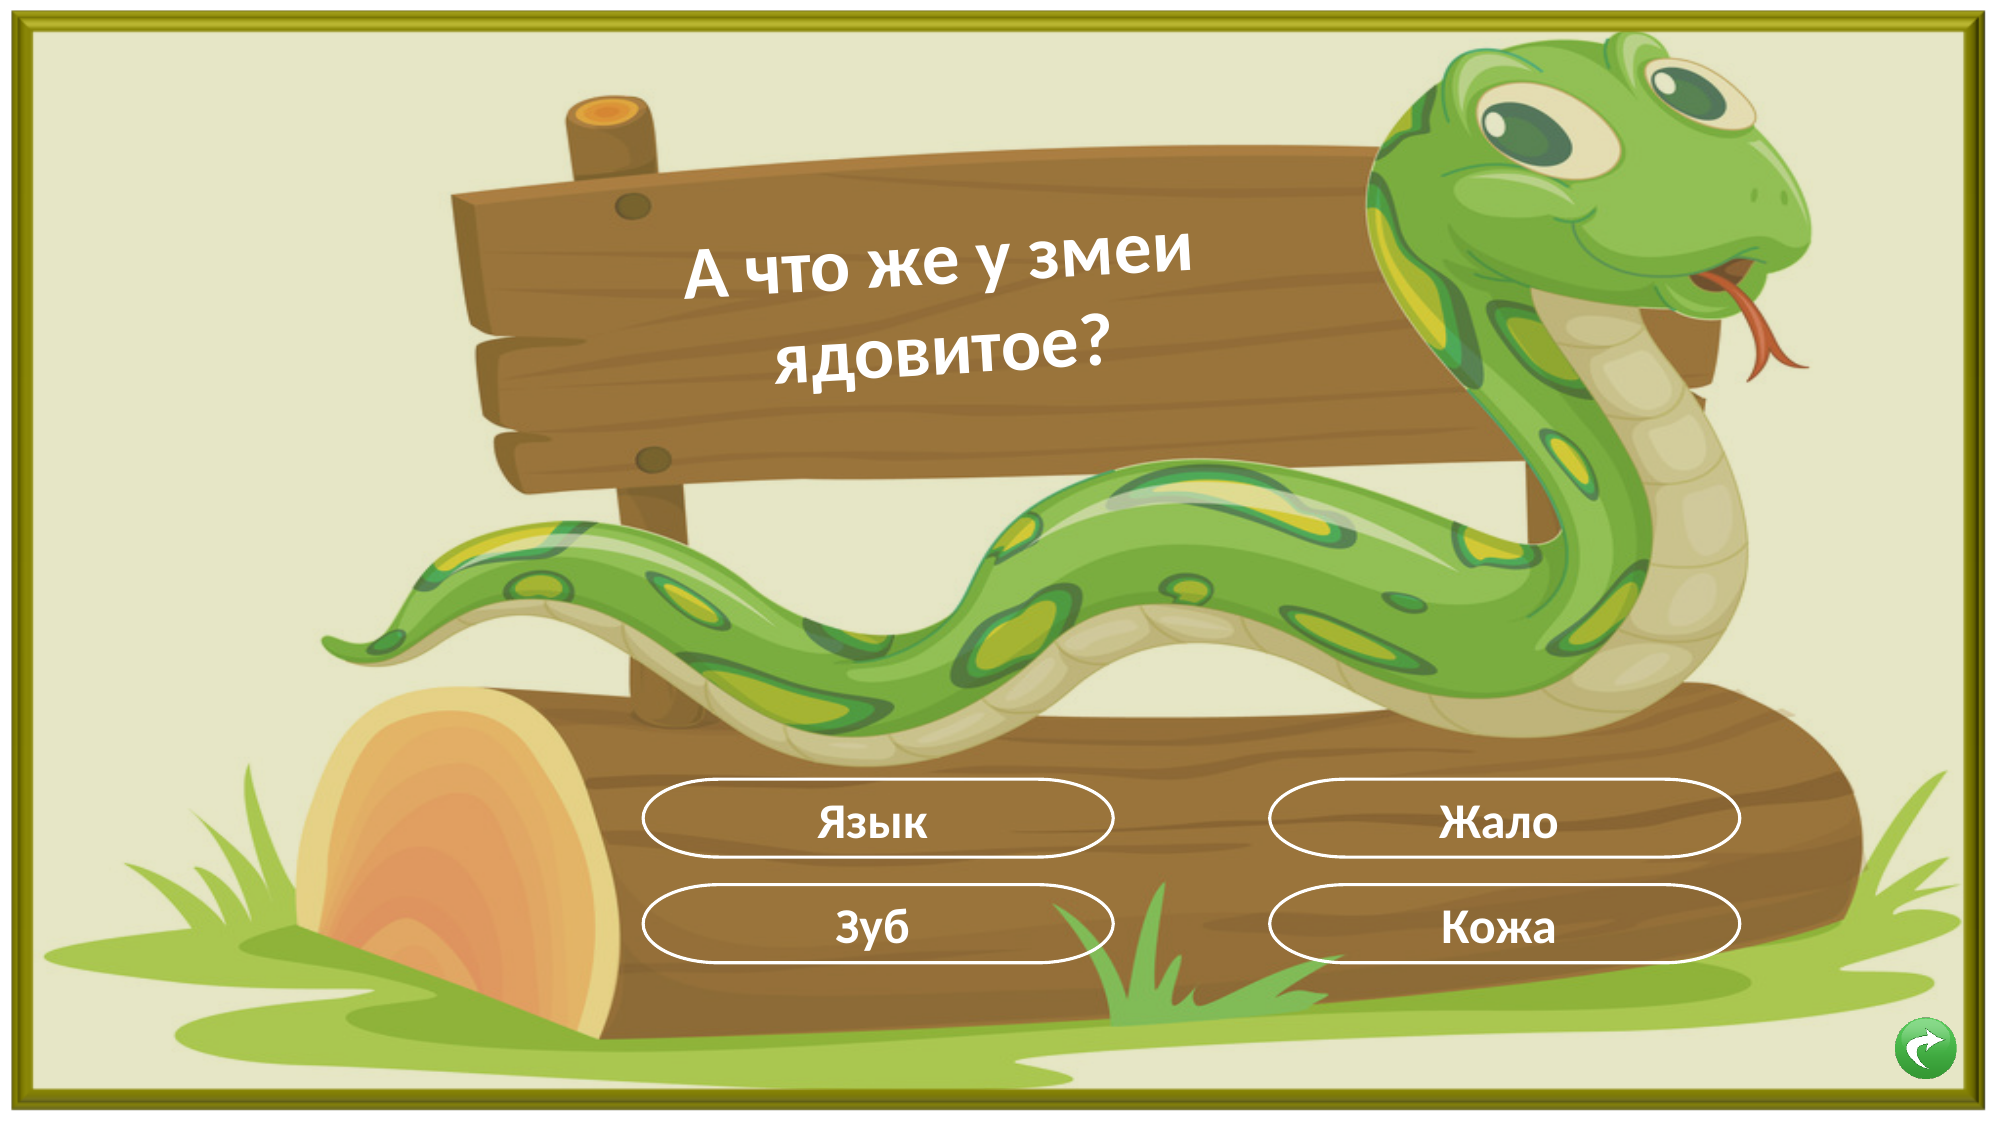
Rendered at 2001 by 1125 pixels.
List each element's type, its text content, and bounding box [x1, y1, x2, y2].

text_box А что же у змеи ядовитое? [491, 176, 1390, 423]
picture [0, 0, 2001, 1125]
text_box Кожа [1268, 883, 1741, 964]
text_box Зуб [642, 883, 1115, 964]
text_box Жало [1268, 778, 1741, 859]
text_box Язык [642, 778, 1115, 859]
